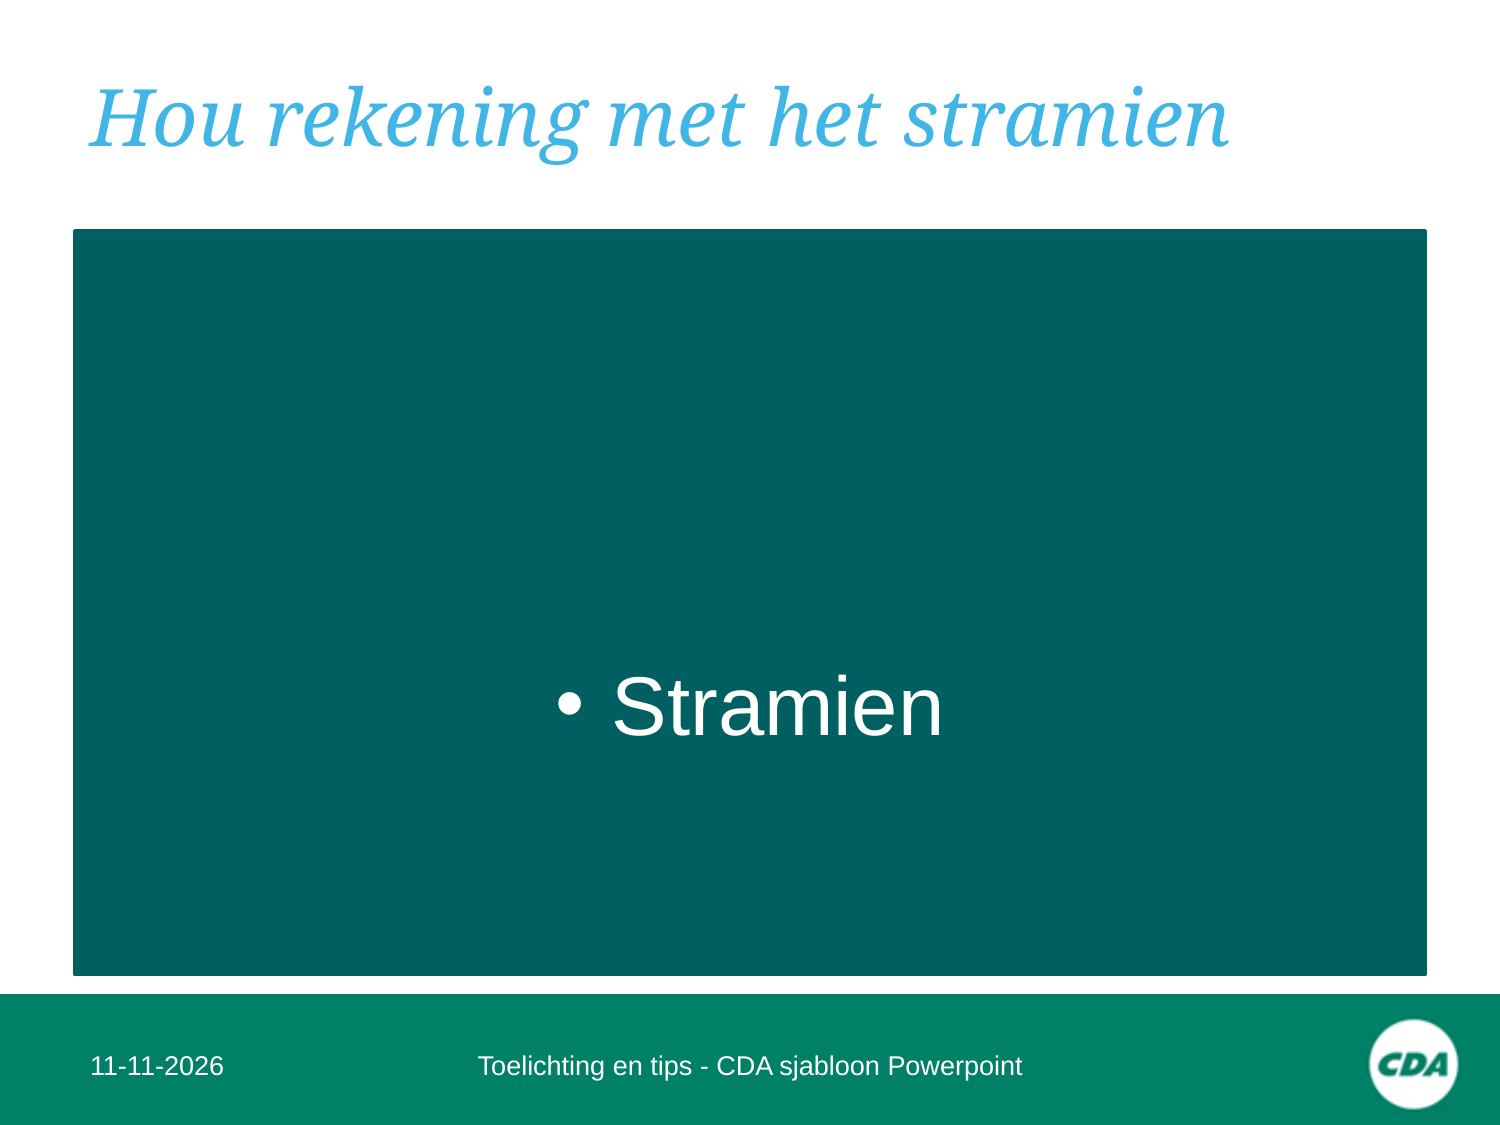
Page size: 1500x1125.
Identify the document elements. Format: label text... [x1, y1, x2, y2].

list Stramien [75, 231, 1425, 975]
title Hou rekening met het stramien [75, 45, 1425, 185]
picture [0, 994, 1500, 1125]
footer Toelichting en tips - CDA sjabloon Powerpoint [289, 1035, 1211, 1095]
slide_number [75, 1035, 289, 1095]
